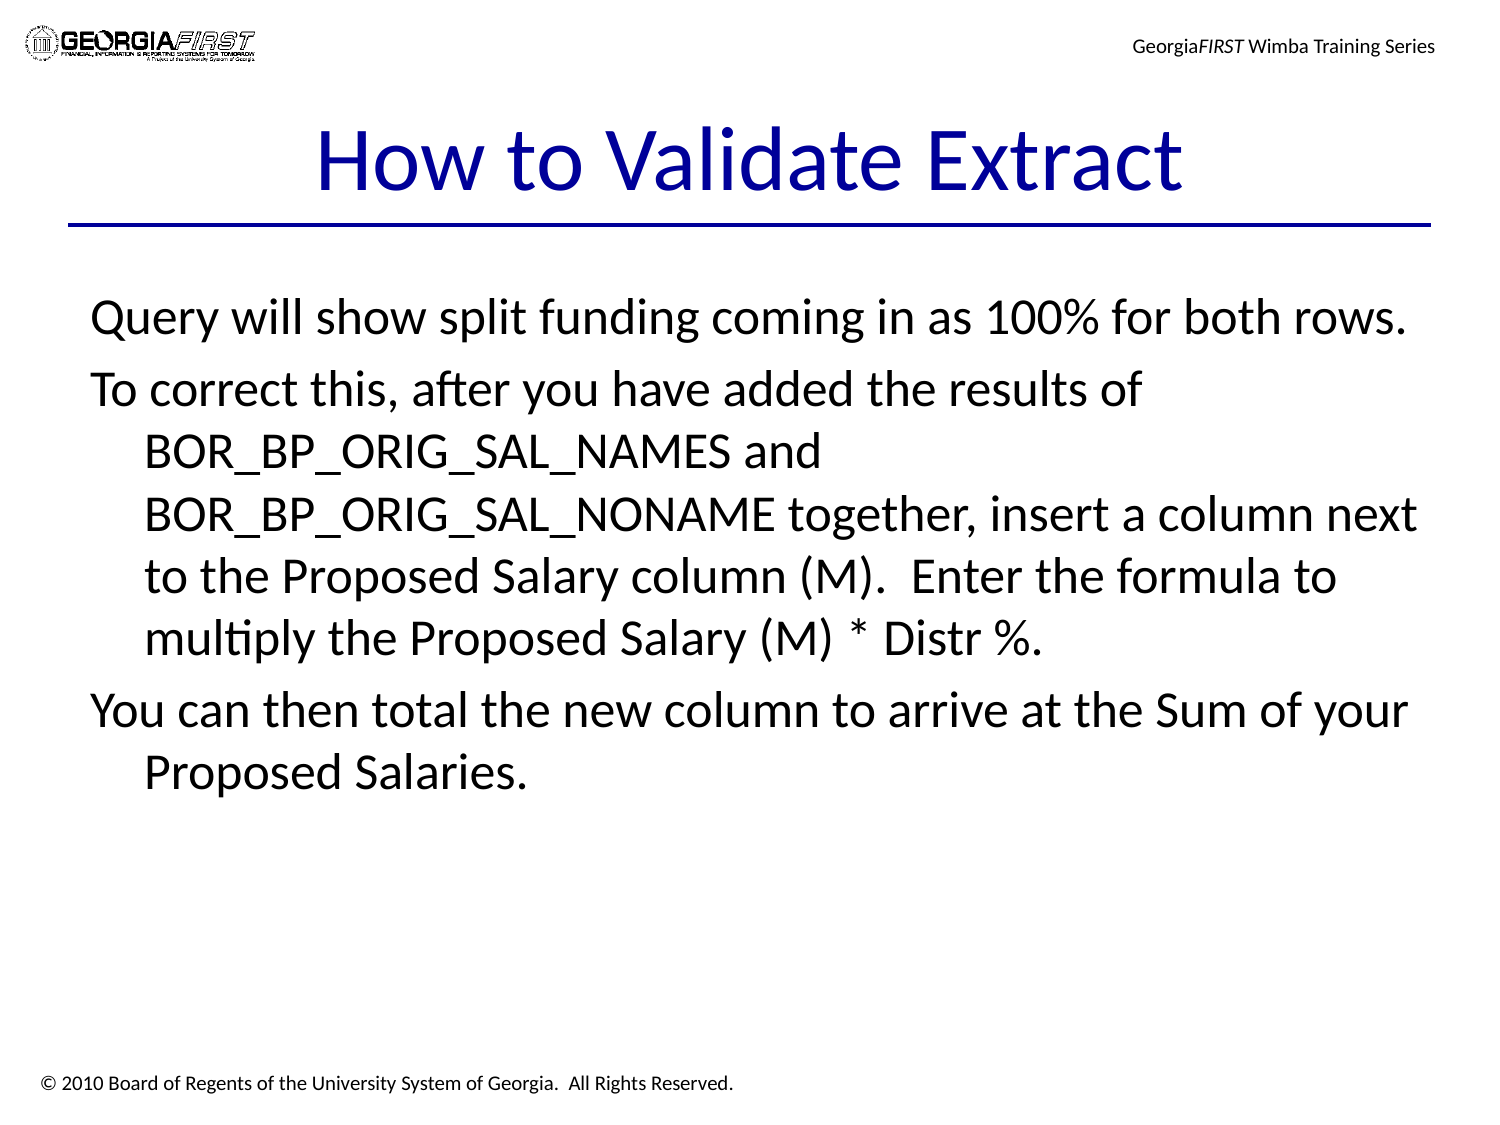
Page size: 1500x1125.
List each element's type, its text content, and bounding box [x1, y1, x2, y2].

list Query will show split funding coming in as 100% for both rows. To correct this, after you have added the results of BOR_BP_ORIG_SAL_NAMES and BOR_BP_ORIG_SAL_NONAME together, insert a column next to the Proposed Salary column (M). Enter the formula to multiply the Proposed Salary (M) * Distr %. You can then total the new column to arrive at the Sum of your Proposed Salaries. [75, 275, 1438, 1125]
title How to Validate Extract [75, 75, 1425, 233]
picture [24, 24, 255, 63]
